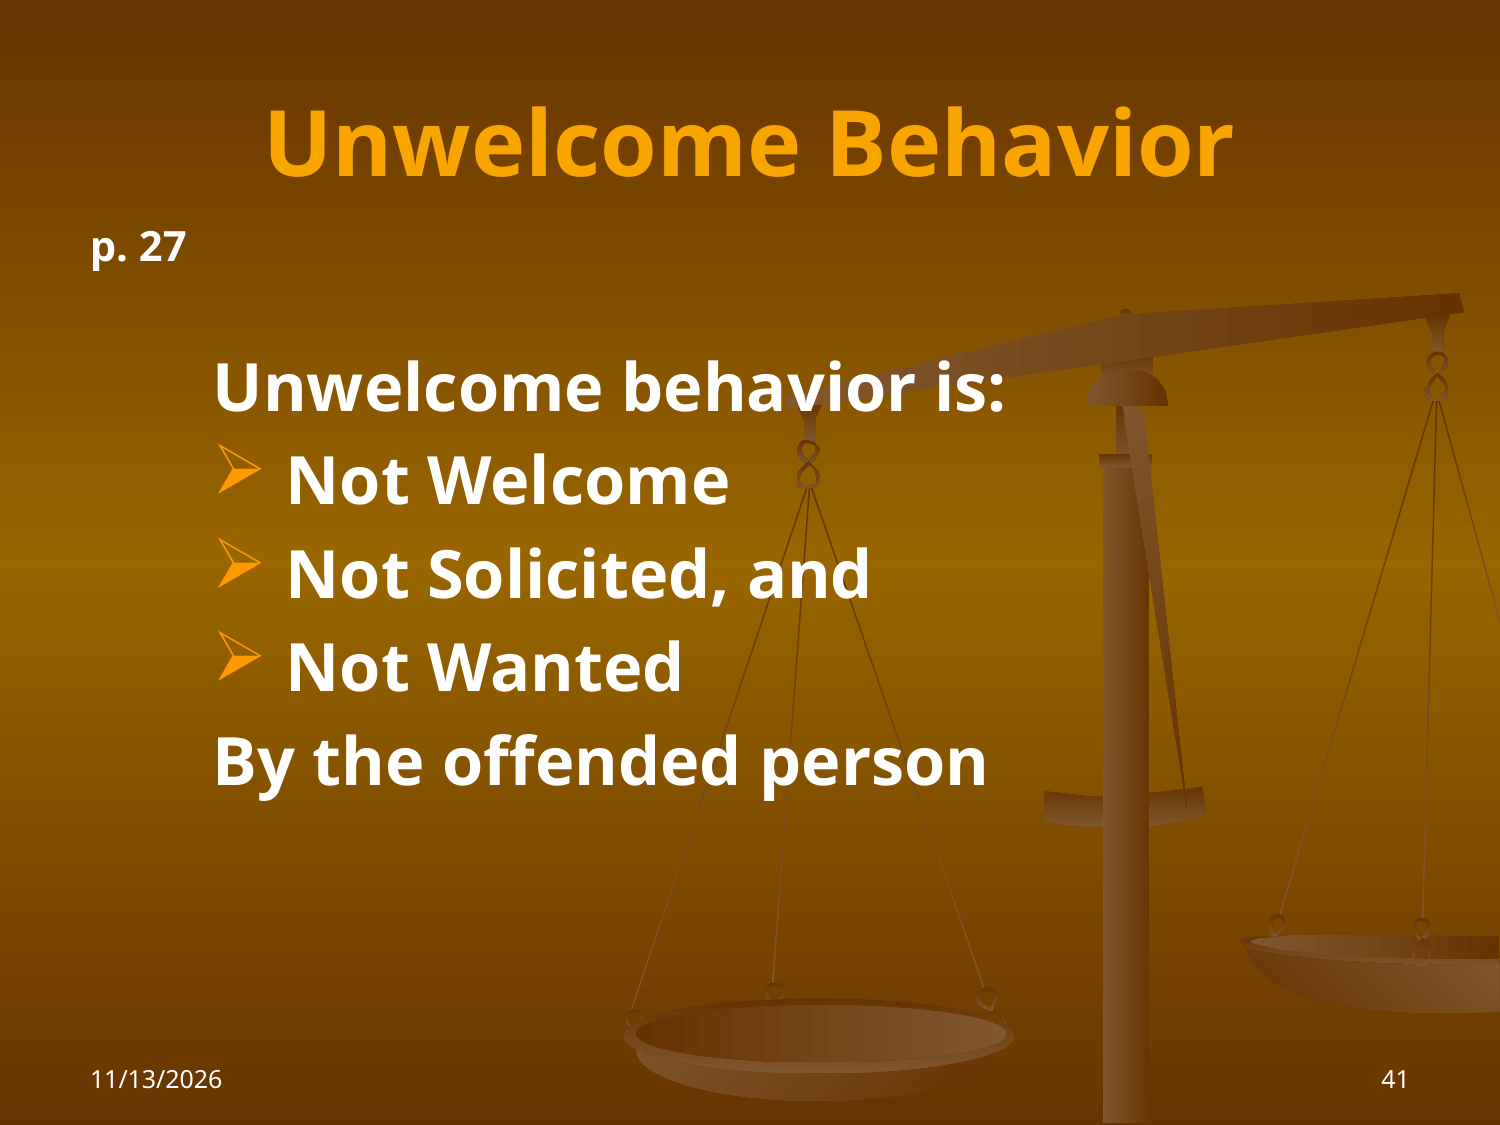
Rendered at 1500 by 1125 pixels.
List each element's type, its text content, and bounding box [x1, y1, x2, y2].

text_box p. 27 [74, 212, 225, 278]
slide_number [74, 1029, 426, 1106]
title Unwelcome Behavior [74, 45, 1426, 234]
slide_number 41 [1074, 1029, 1426, 1106]
list Unwelcome behavior is: Not Welcome Not Solicited, and Not Wanted By the offended person [149, 337, 1113, 863]
